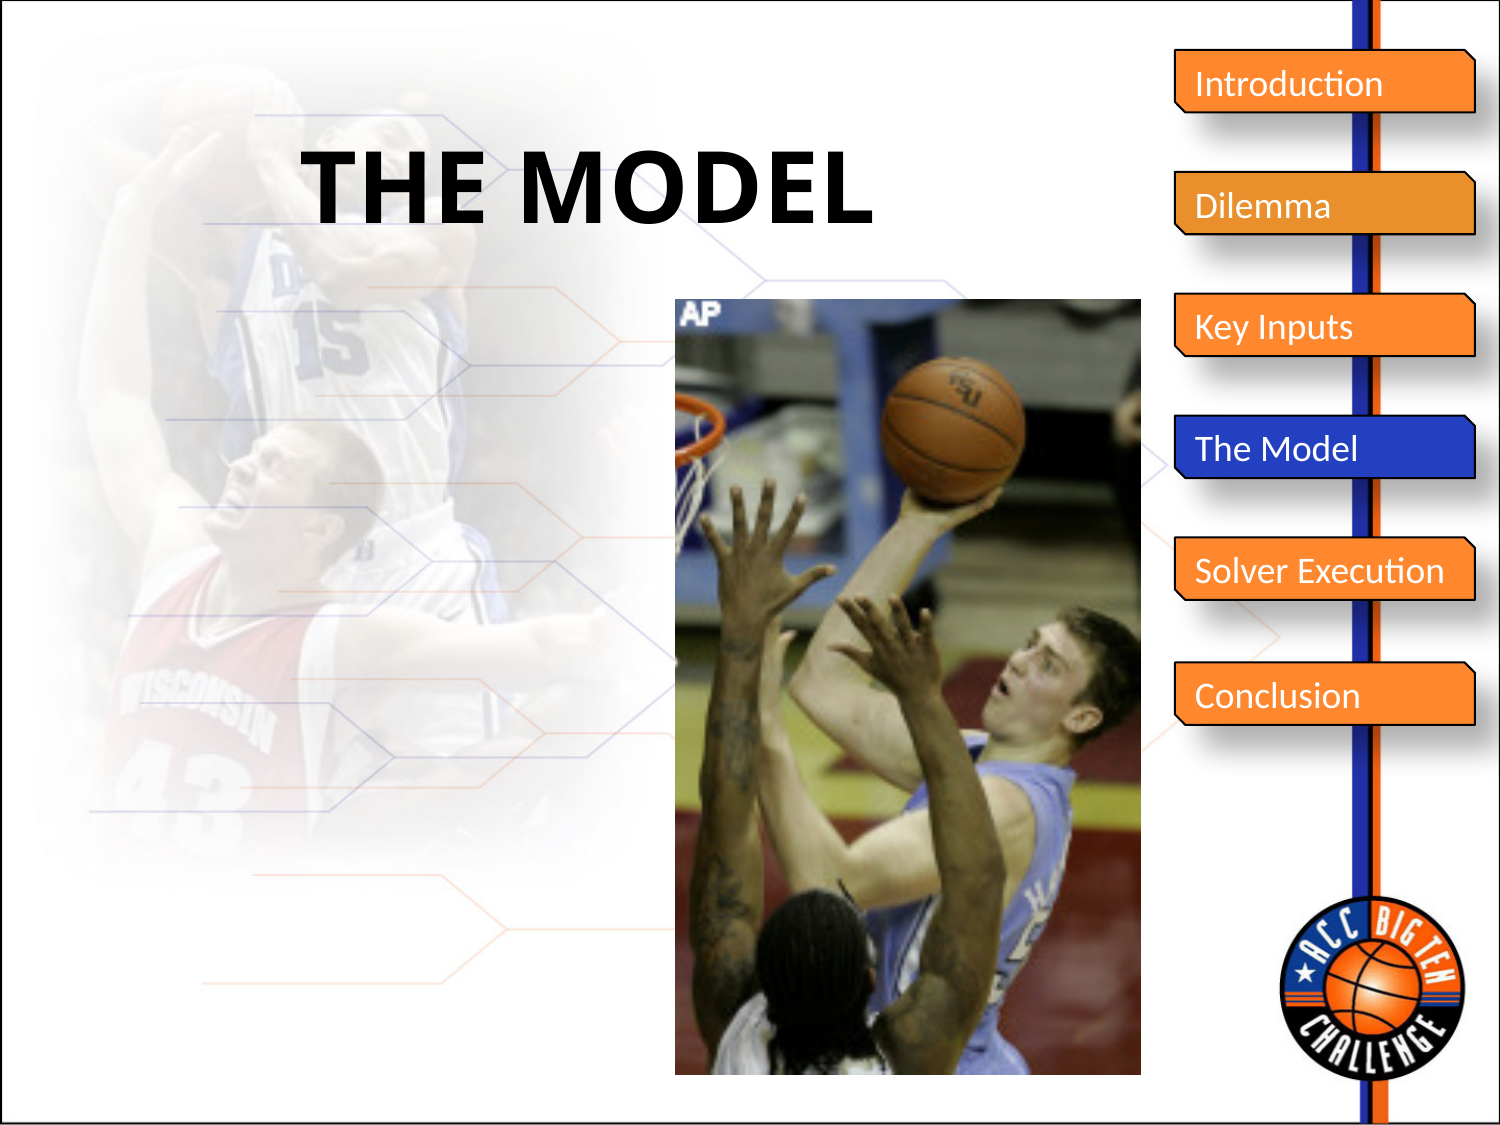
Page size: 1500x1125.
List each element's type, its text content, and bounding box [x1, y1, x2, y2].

text_box The Model [1172, 413, 1478, 481]
text_box Dilemma [1172, 169, 1478, 237]
text_box Introduction [1172, 47, 1478, 115]
text_box Conclusion [1172, 660, 1478, 727]
text_box Key Inputs [1172, 291, 1478, 359]
title The Model [0, 62, 1176, 304]
picture [0, 0, 1500, 1125]
text_box Solver Execution [1172, 535, 1478, 603]
